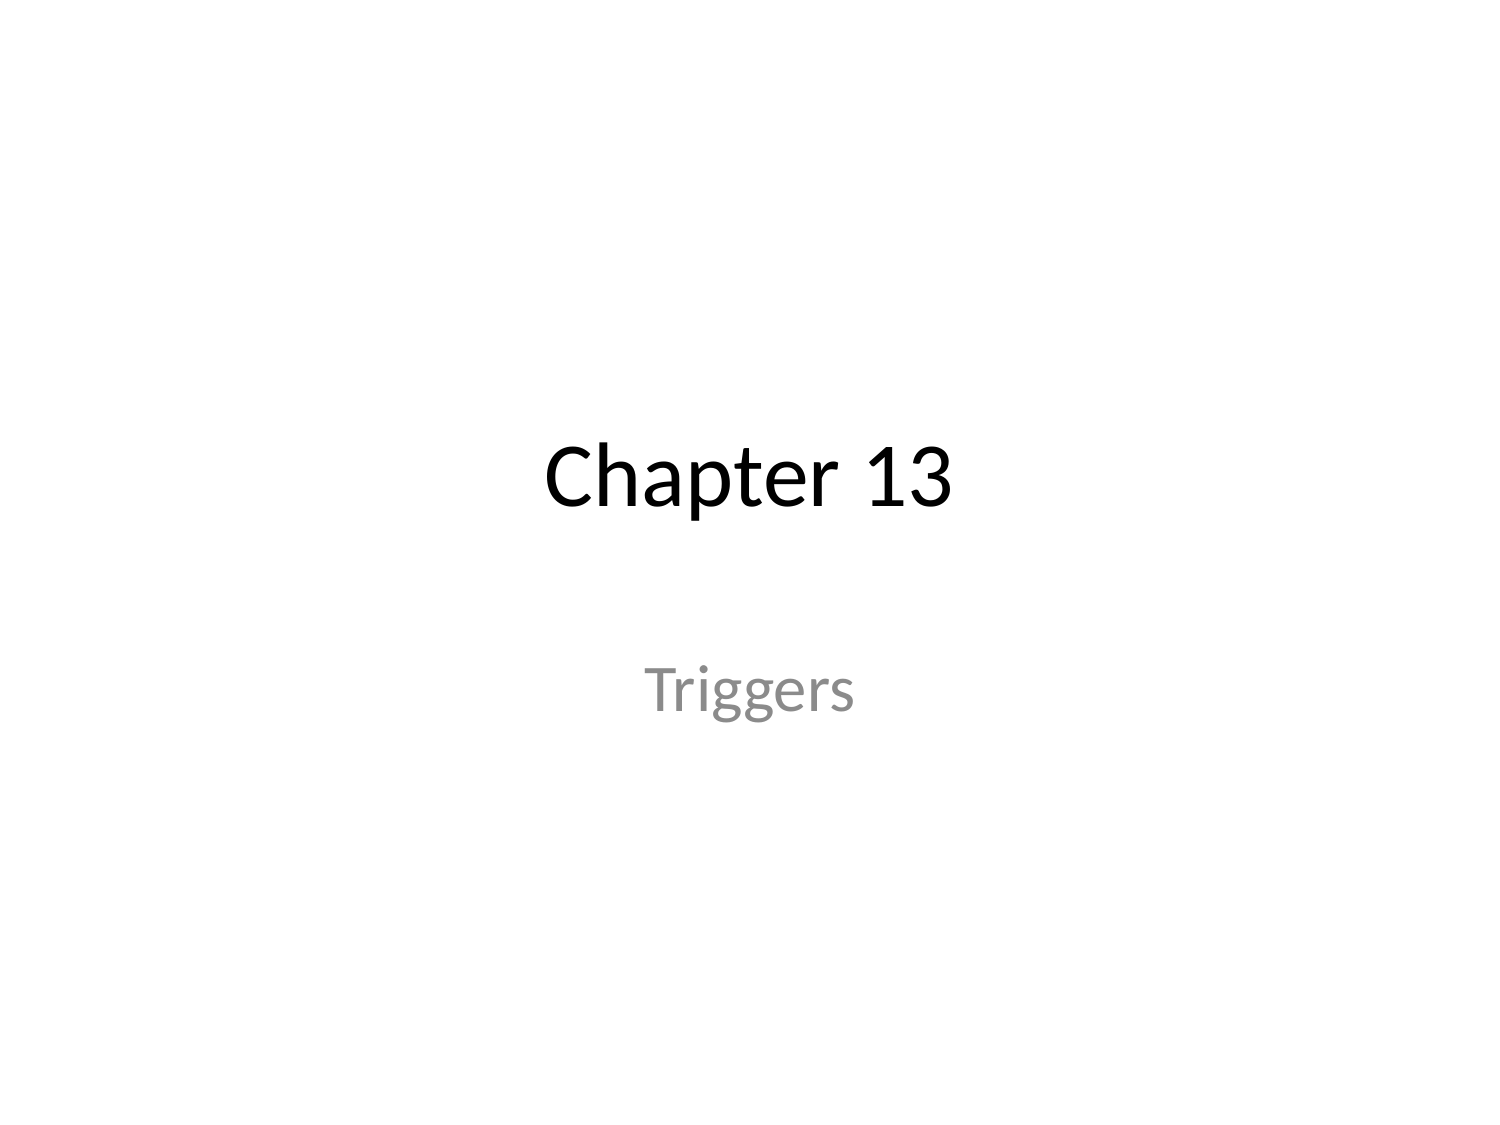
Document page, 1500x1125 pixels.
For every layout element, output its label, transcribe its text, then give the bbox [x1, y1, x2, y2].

title Chapter 13 [112, 349, 1388, 591]
subtitle Triggers [225, 637, 1275, 925]
